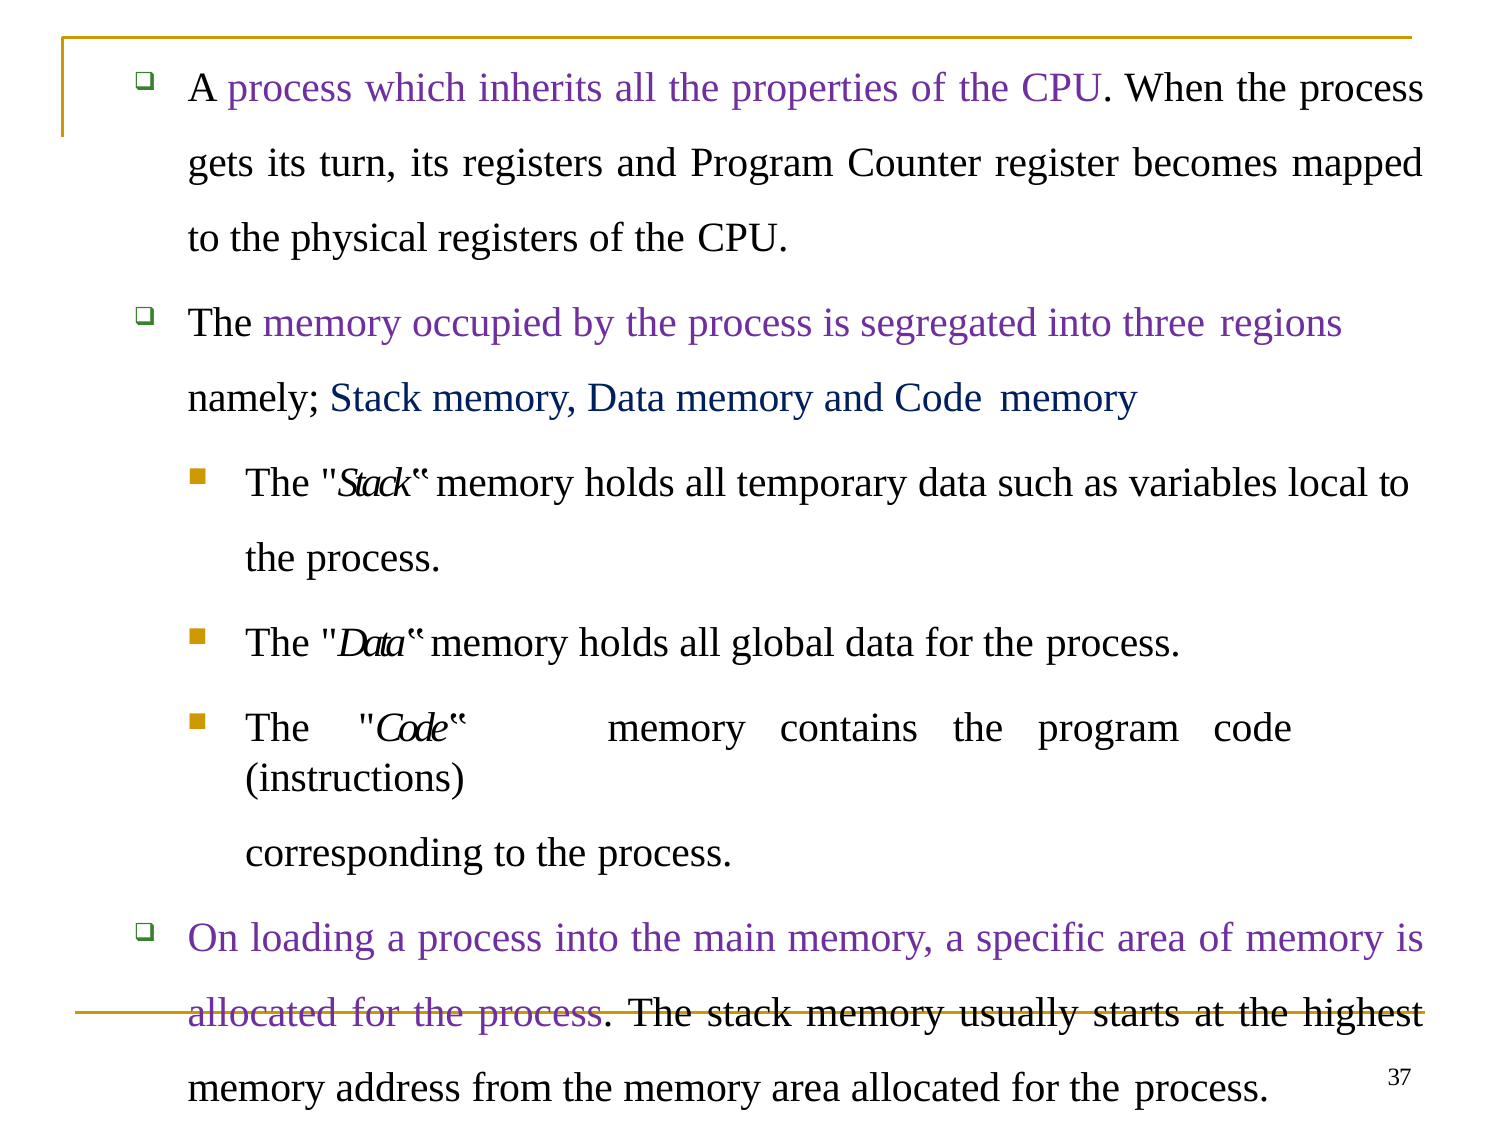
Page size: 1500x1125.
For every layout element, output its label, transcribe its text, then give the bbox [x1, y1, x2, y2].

slide_number 37 [1381, 1061, 1417, 1125]
text_box A process which inherits all the properties of the CPU. When the process gets its turn, its registers and Program Counter register becomes mapped to the physical registers of the CPU. The memory occupied by the process is segregated into three regions namely; Stack memory, Data memory and Code memory The "Stack‟ memory holds all temporary data such as variables local to the process. The "Data‟ memory holds all global data for the process. The "Code‟ memory contains the program code (instructions) corresponding to the process. On loading a process into the main memory, a specific area of memory is allocated for the process. The stack memory usually starts at the highest memory address from the memory area allocated for the process. [131, 32, 1438, 1111]
